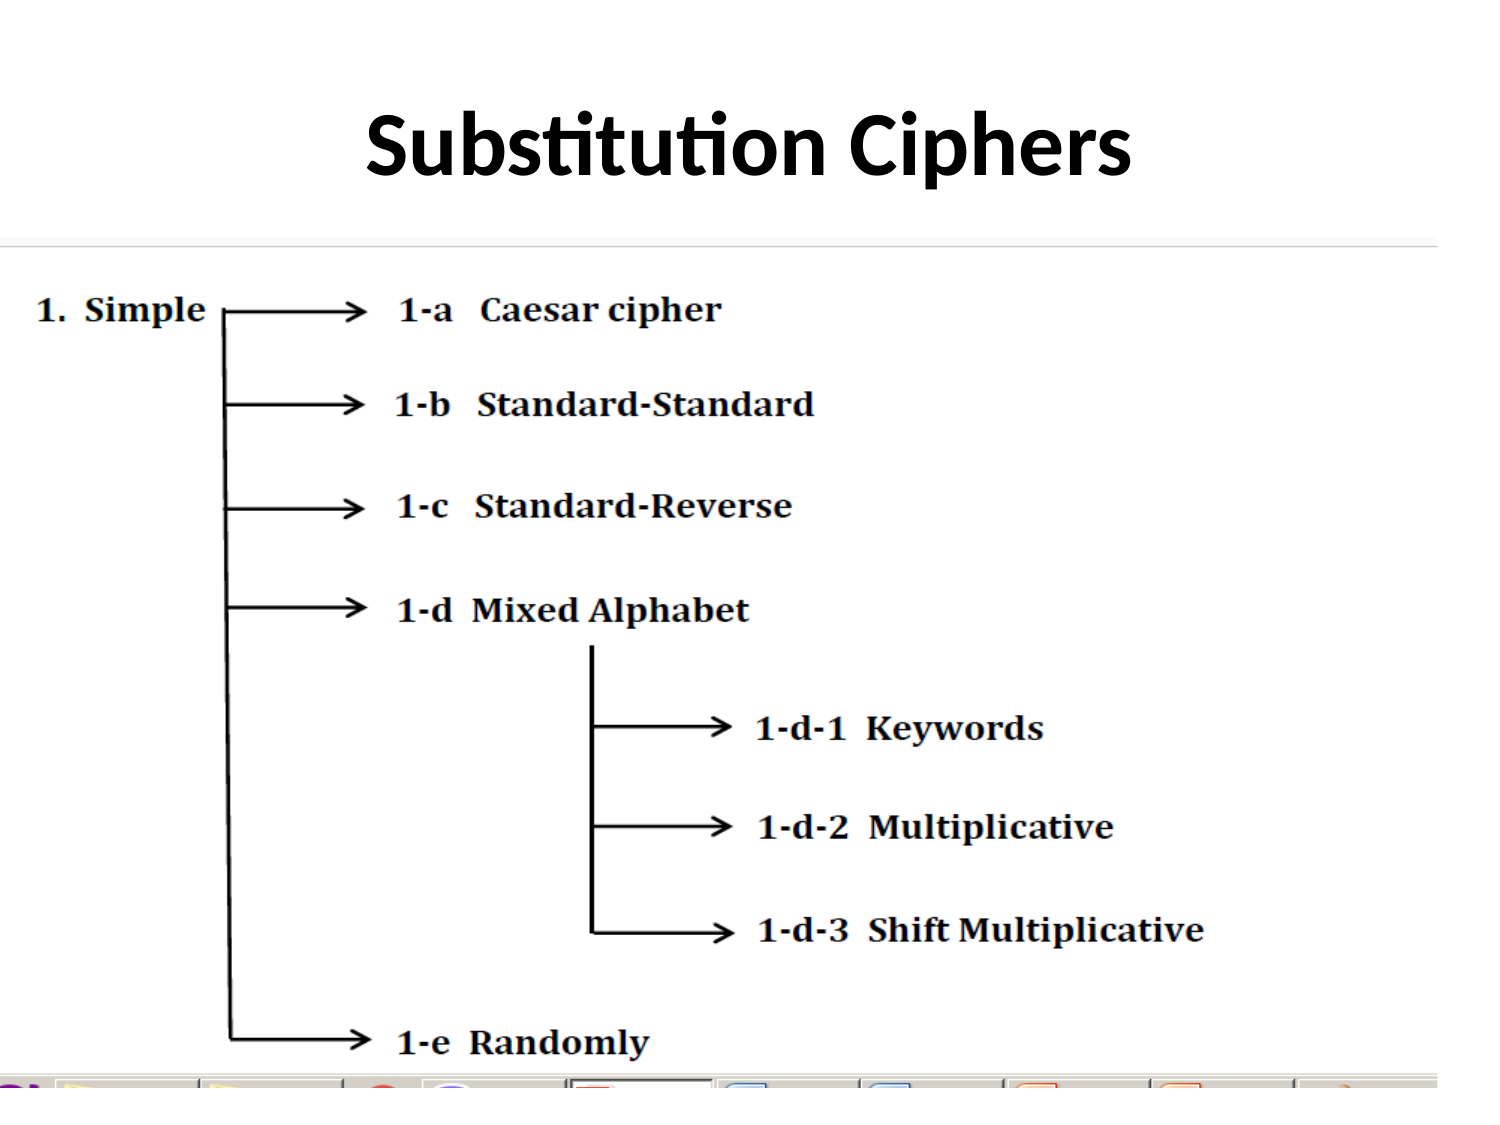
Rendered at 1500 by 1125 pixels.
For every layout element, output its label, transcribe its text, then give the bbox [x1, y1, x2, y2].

picture [0, 237, 1438, 1088]
title Substitution Ciphers [75, 45, 1425, 233]
